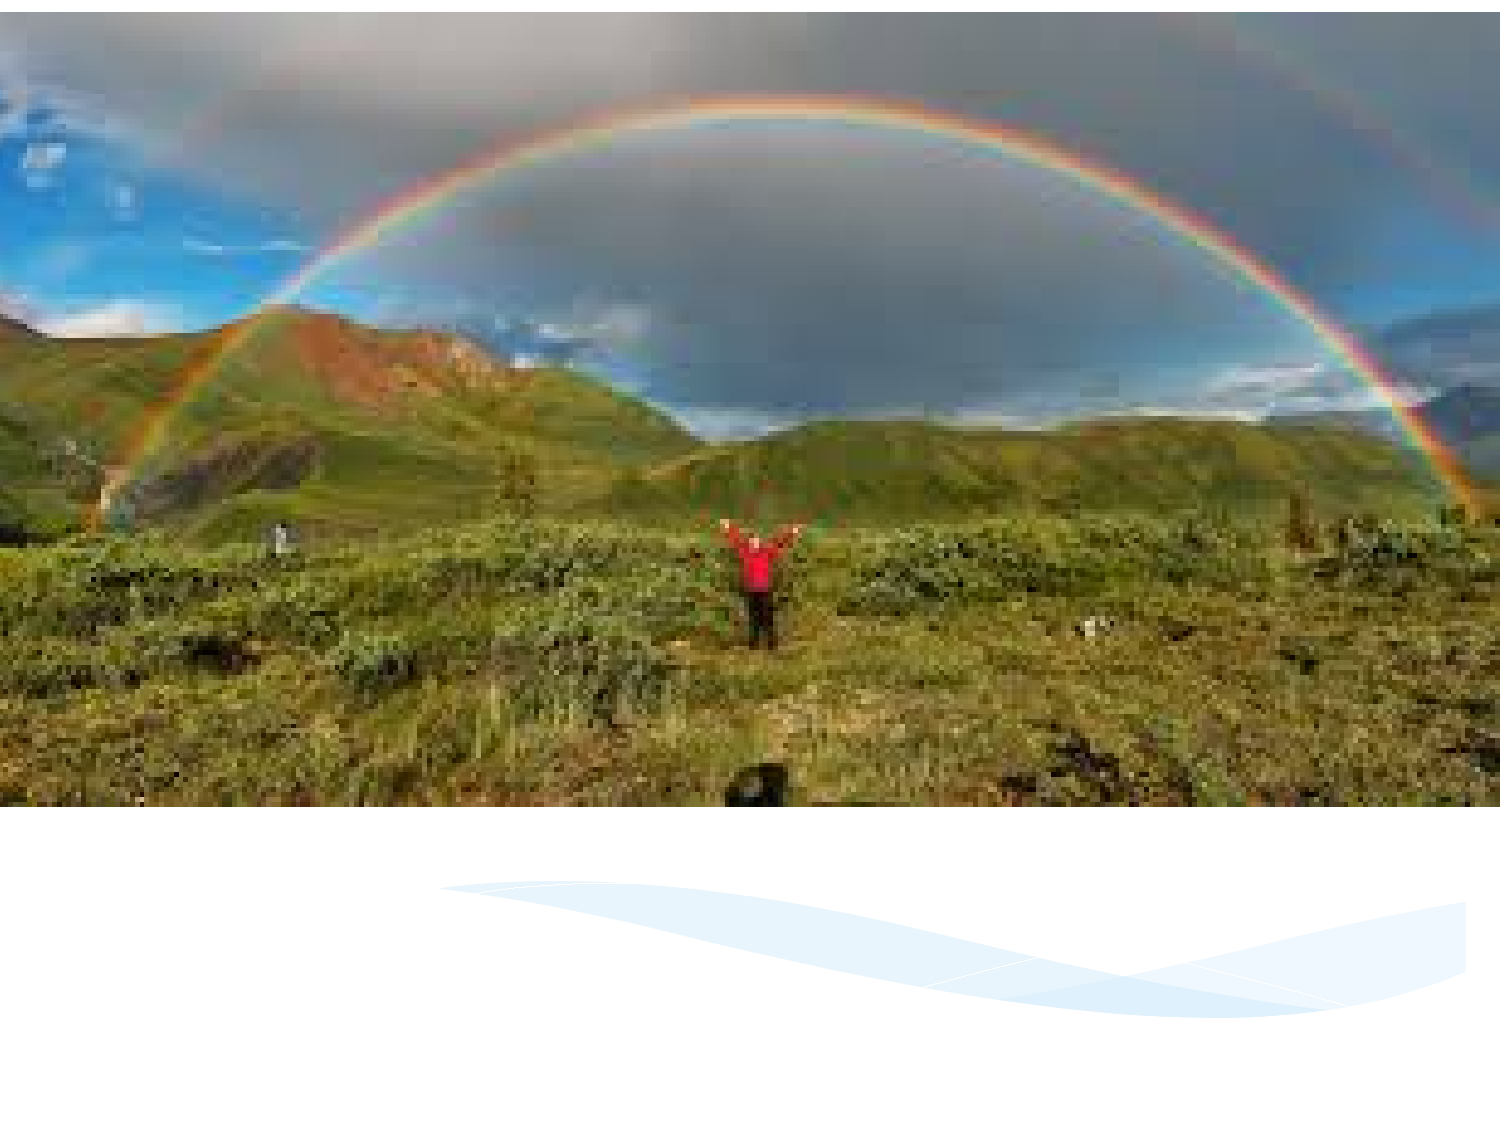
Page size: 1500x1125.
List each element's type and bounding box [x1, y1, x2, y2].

picture [0, 12, 1500, 808]
